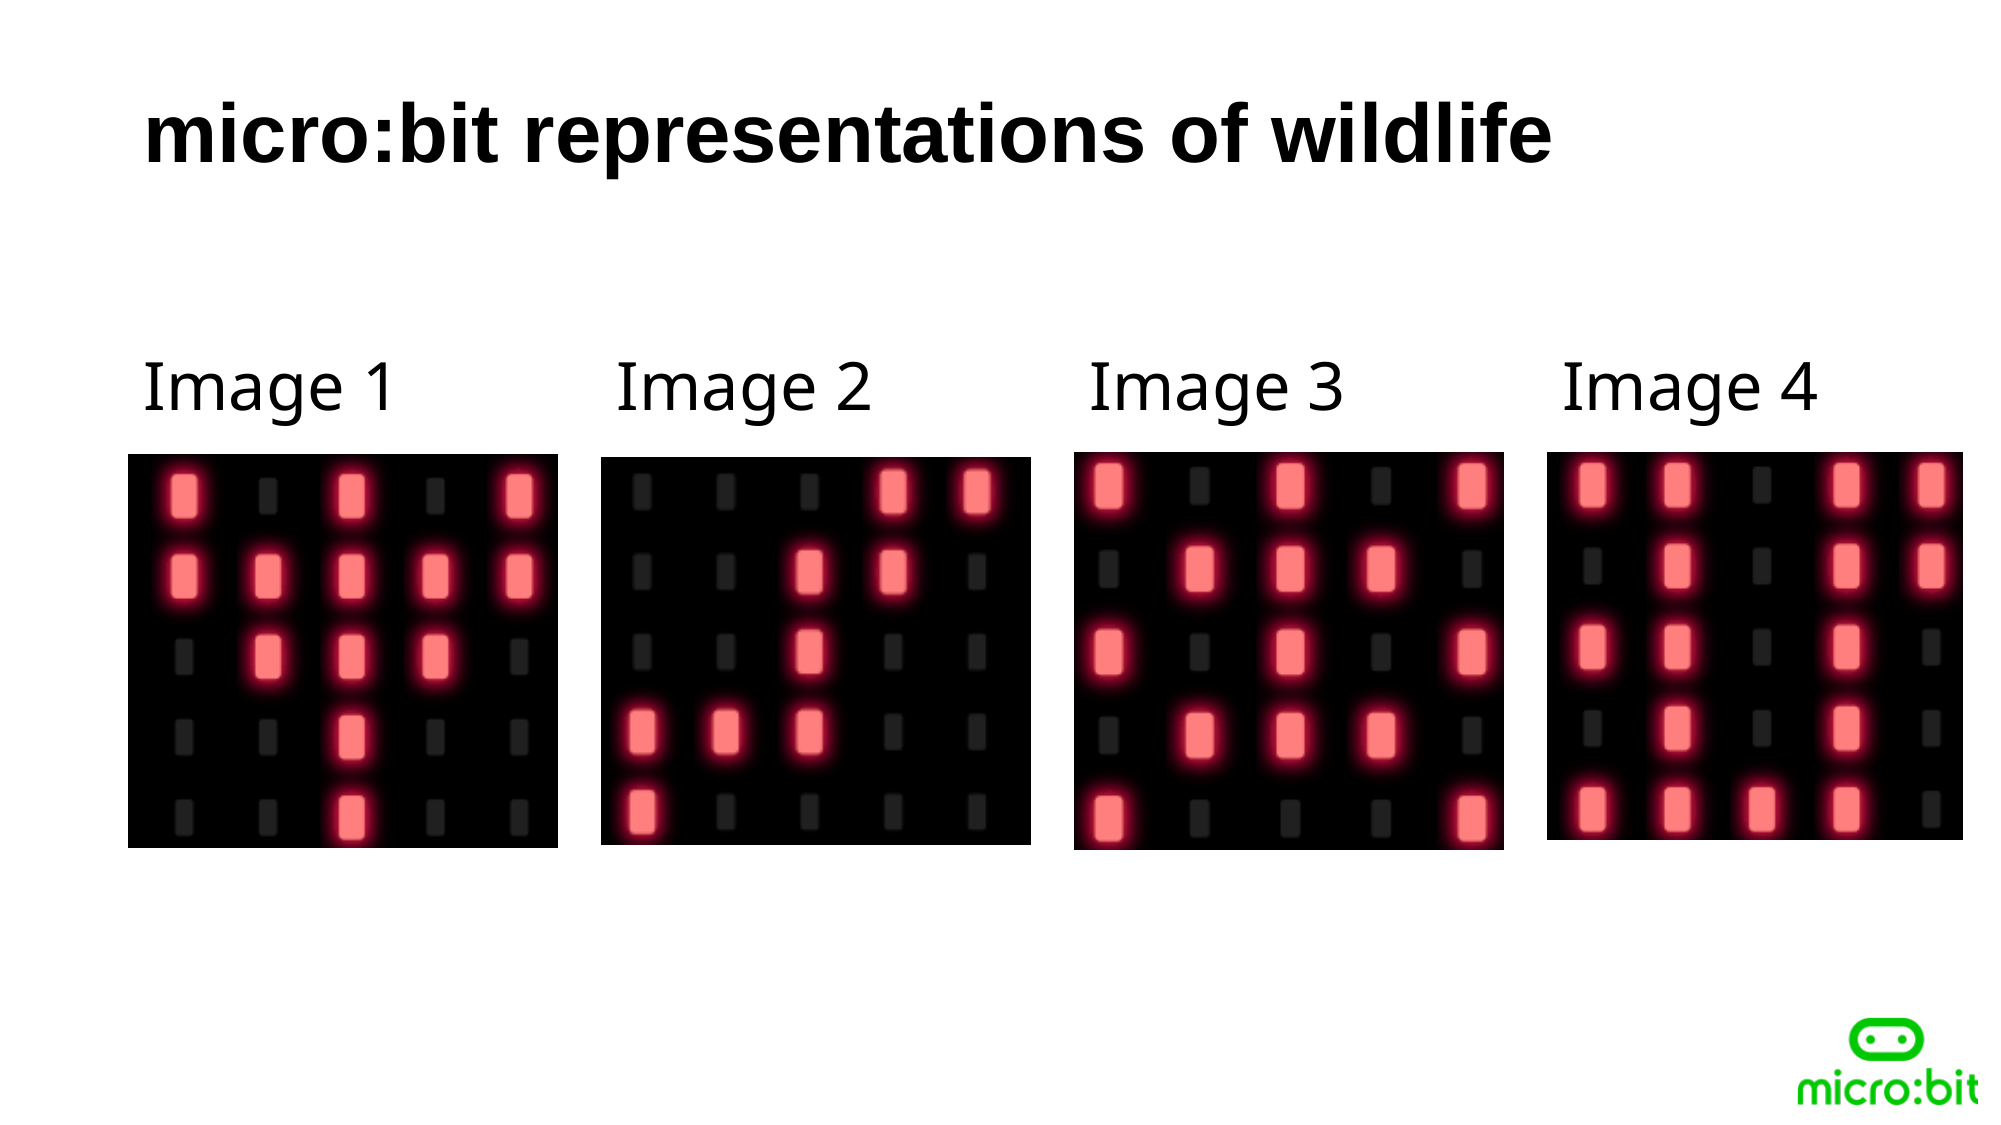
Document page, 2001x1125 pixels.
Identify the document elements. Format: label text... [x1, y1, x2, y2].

text_box Image 4 [1547, 328, 1950, 451]
text_box Image 2 [601, 328, 1004, 453]
picture [1547, 452, 1963, 840]
picture [128, 454, 559, 848]
text_box Image 3 [1074, 328, 1477, 451]
text_box Image 1 [128, 328, 531, 453]
picture [1074, 452, 1504, 851]
picture [1797, 1017, 1978, 1106]
text_box micro:bit representations of wildlife [128, 0, 1881, 809]
picture [601, 457, 1031, 845]
